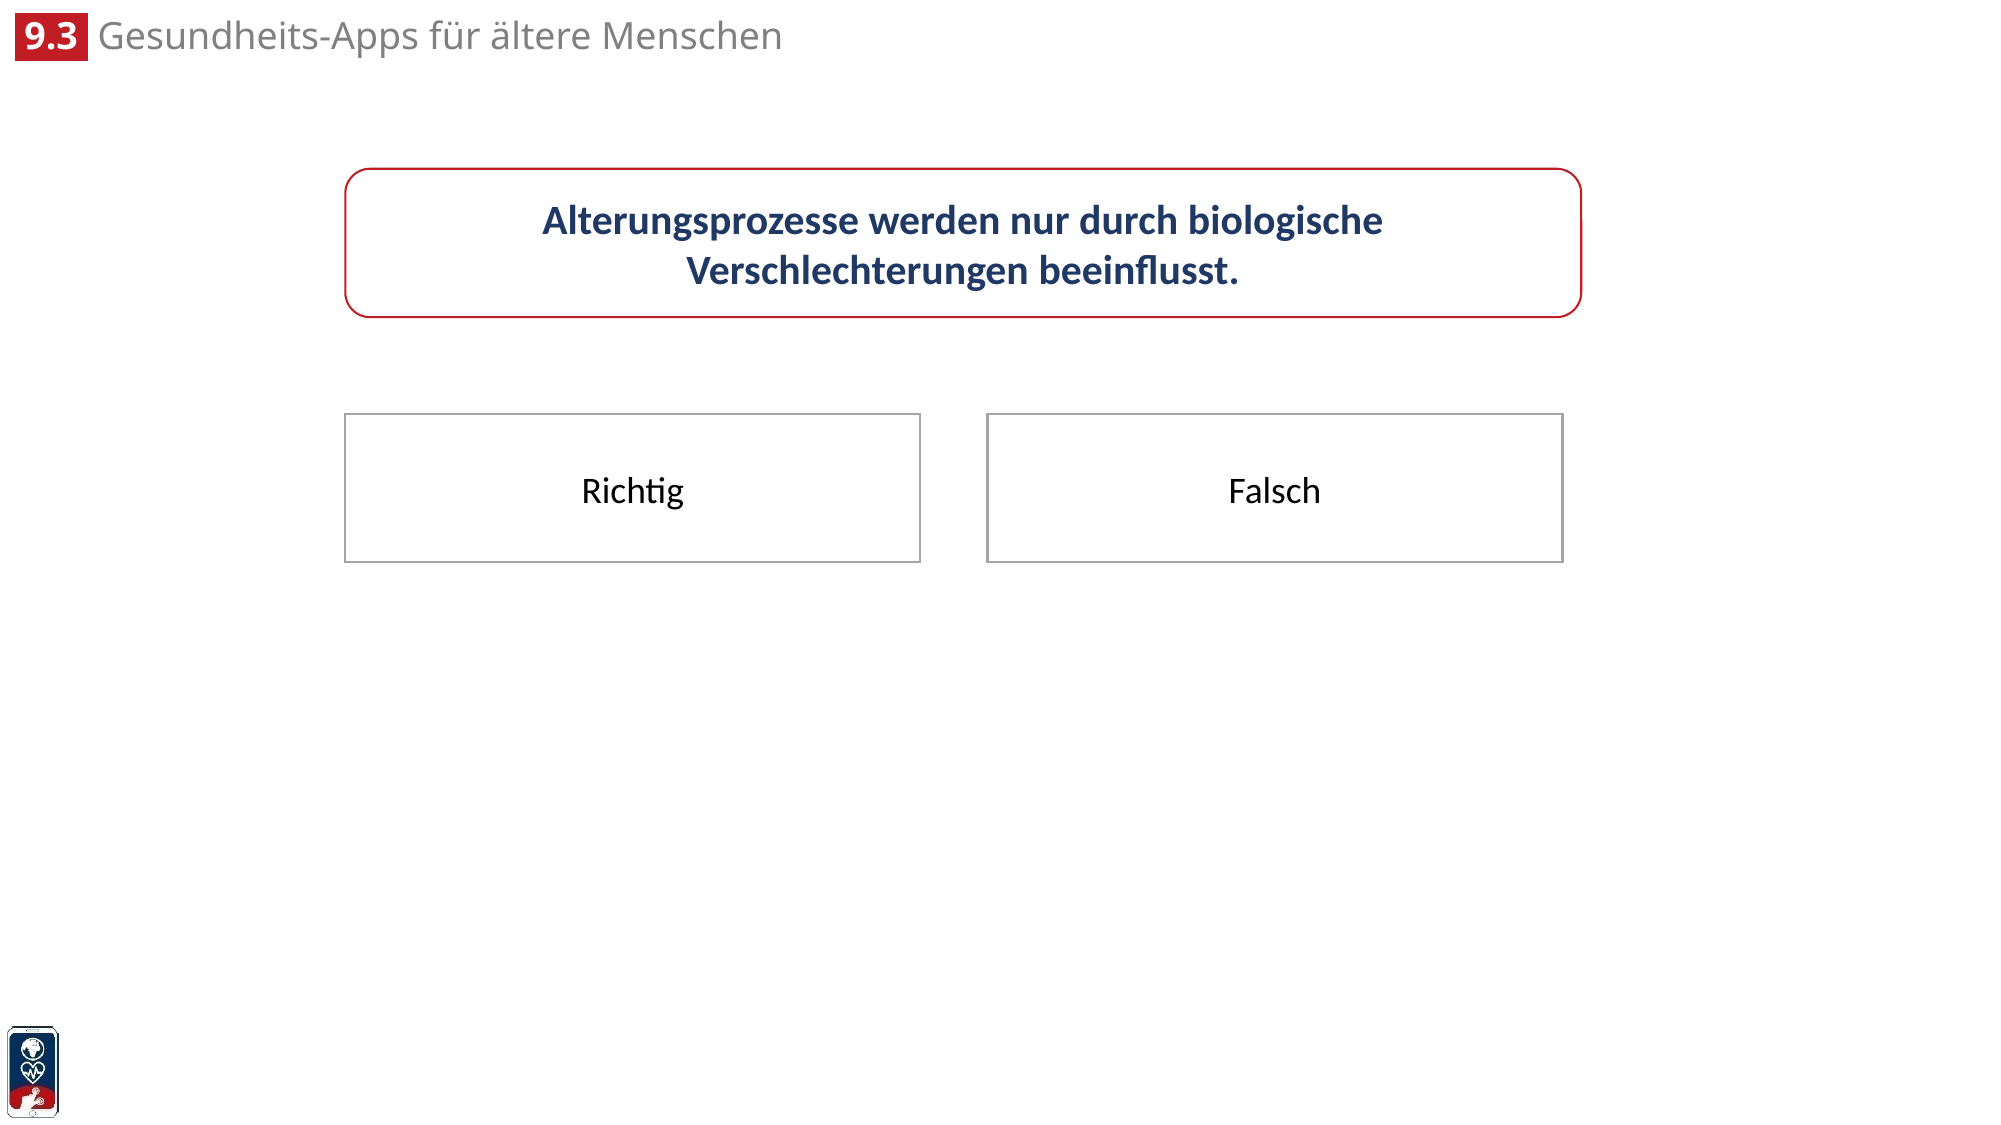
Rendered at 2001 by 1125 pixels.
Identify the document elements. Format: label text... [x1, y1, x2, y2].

text_box Richtig [344, 413, 921, 563]
picture [7, 1026, 59, 1118]
text_box Falsch [986, 413, 1564, 563]
text_box Alterungsprozesse werden nur durch biologische Verschlechterungen beeinflusst. [344, 167, 1583, 319]
